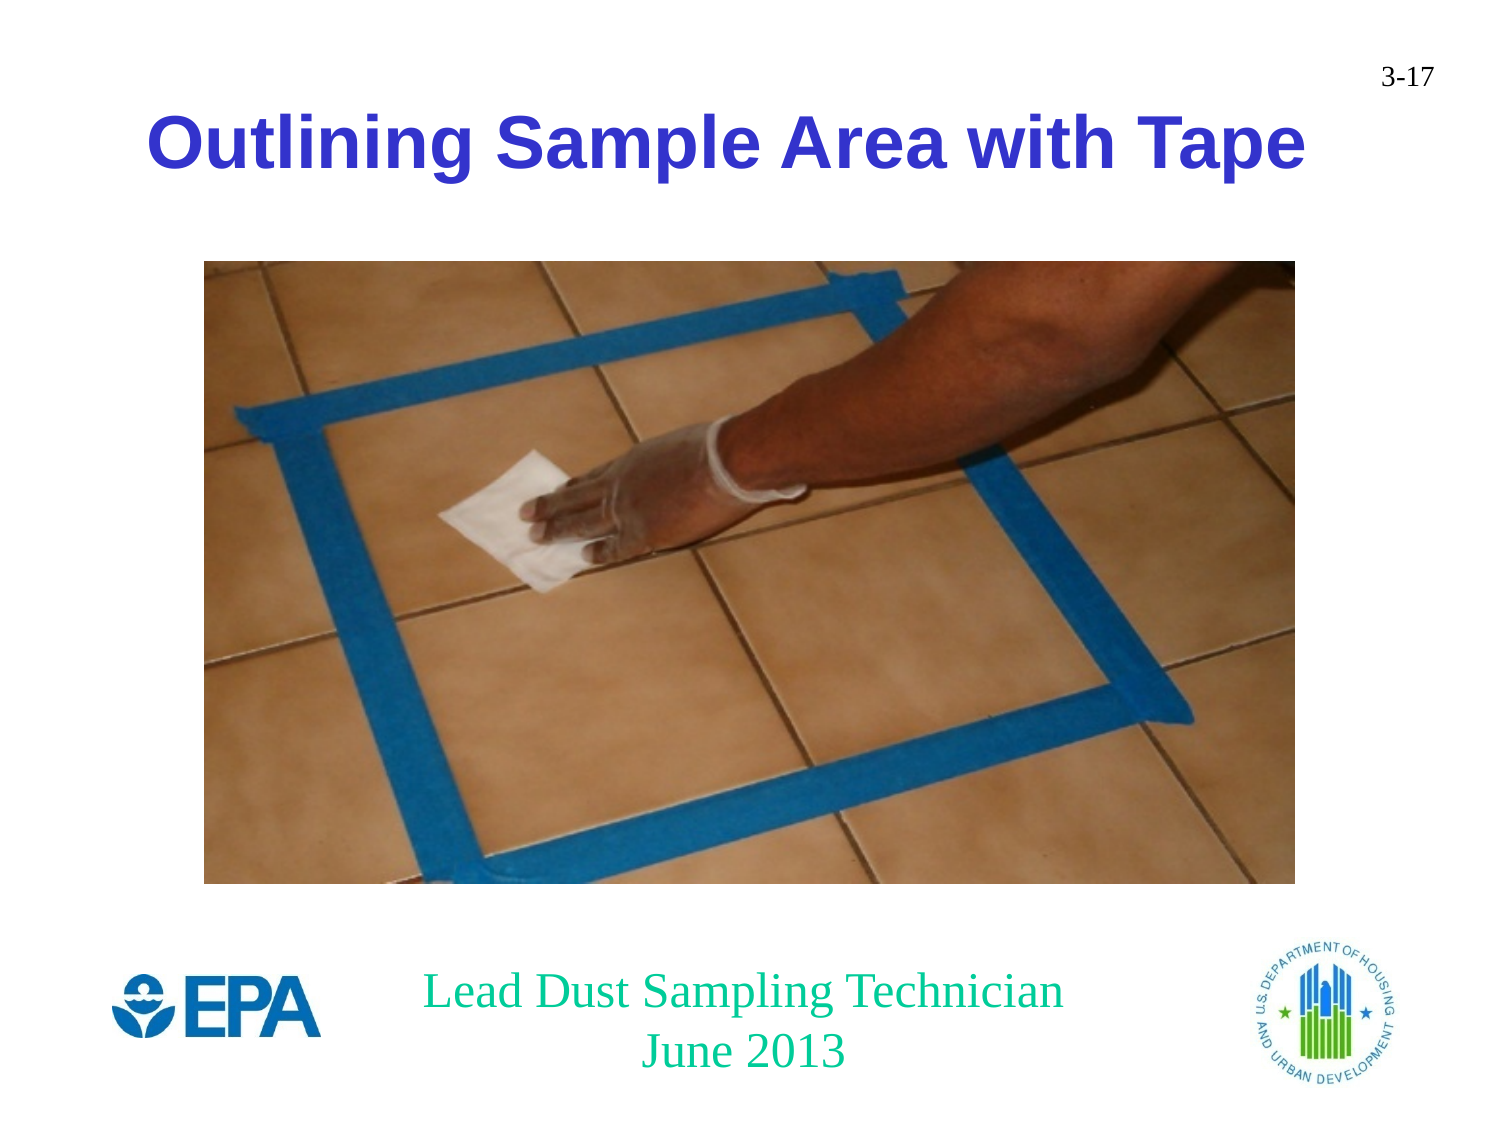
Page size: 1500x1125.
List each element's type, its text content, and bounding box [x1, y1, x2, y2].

text_box Outlining Sample Area with Tape [131, 72, 1382, 205]
picture [112, 974, 321, 1038]
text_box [204, 260, 1294, 884]
picture [1250, 937, 1400, 1088]
